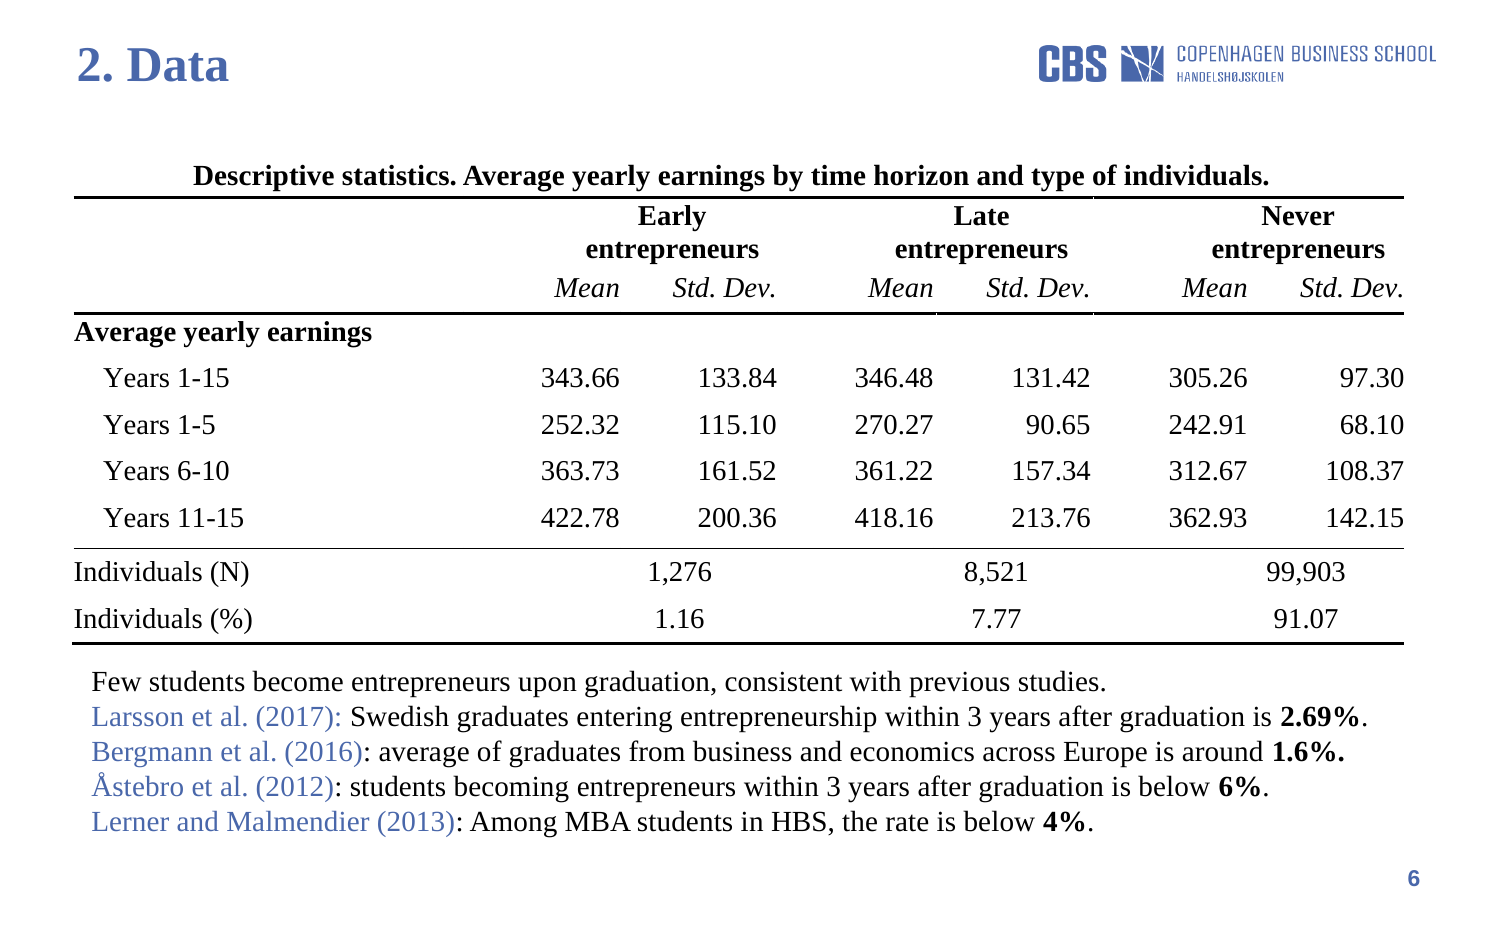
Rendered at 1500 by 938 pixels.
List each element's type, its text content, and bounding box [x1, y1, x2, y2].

picture [1039, 45, 1436, 82]
text_box Descriptive statistics. Average yearly earnings by time horizon and type of individuals. [76, 143, 1388, 194]
text_box 2. Data [76, 31, 550, 103]
text_box Few students become entrepreneurs upon graduation, consistent with previous studies. Larsson et al. (2017): Swedish graduates entering entrepreneurship within 3 years after graduation is 2.69%. Bergmann et al. (2016): average of graduates from business and economics across Europe is around 1.6%. Åstebro et al. (2012): students becoming entrepreneurs within 3 years after graduation is below 6%. Lerner and Malmendier (2013): Among MBA students in HBS, the rate is below 4%. [76, 709, 1424, 845]
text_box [71, 195, 1500, 701]
